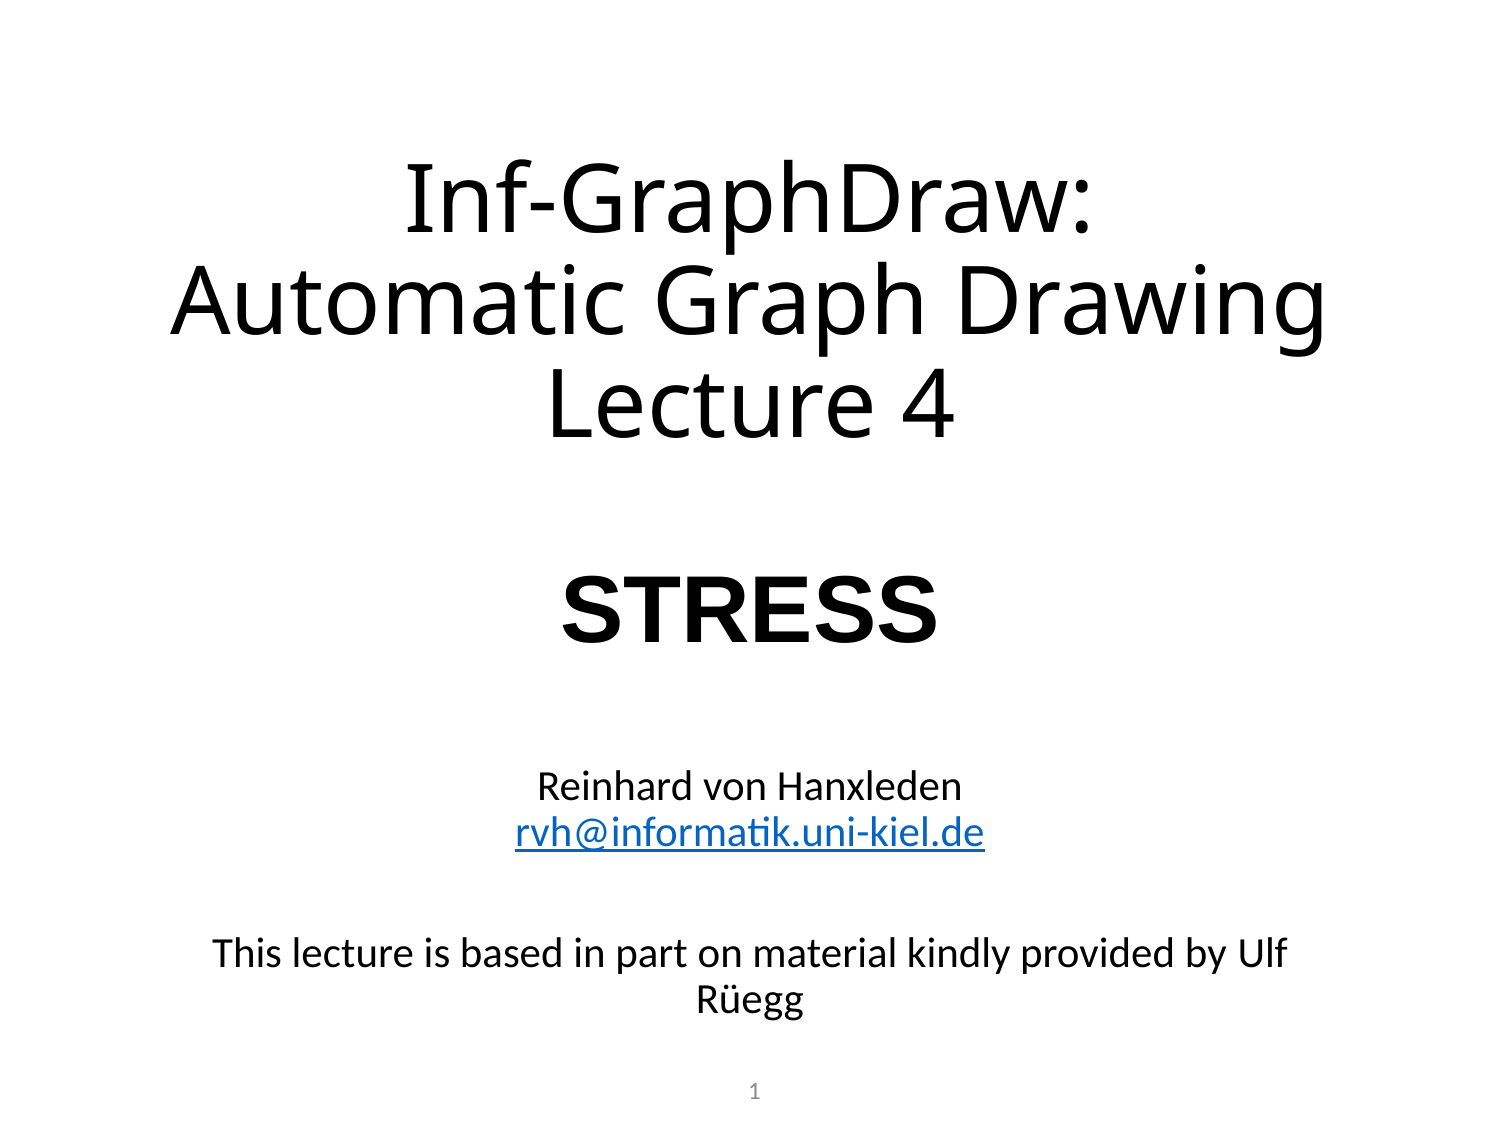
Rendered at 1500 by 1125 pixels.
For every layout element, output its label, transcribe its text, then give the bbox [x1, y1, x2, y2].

title Inf-GraphDraw: Automatic Graph Drawing Lecture 4 STRESS [27, 138, 1473, 671]
slide_number 1 [735, 1067, 764, 1112]
subtitle Reinhard von Hanxleden rvh@informatik.uni-kiel.de This lecture is based in part on material kindly provided by Ulf Rüegg [146, 755, 1354, 1031]
